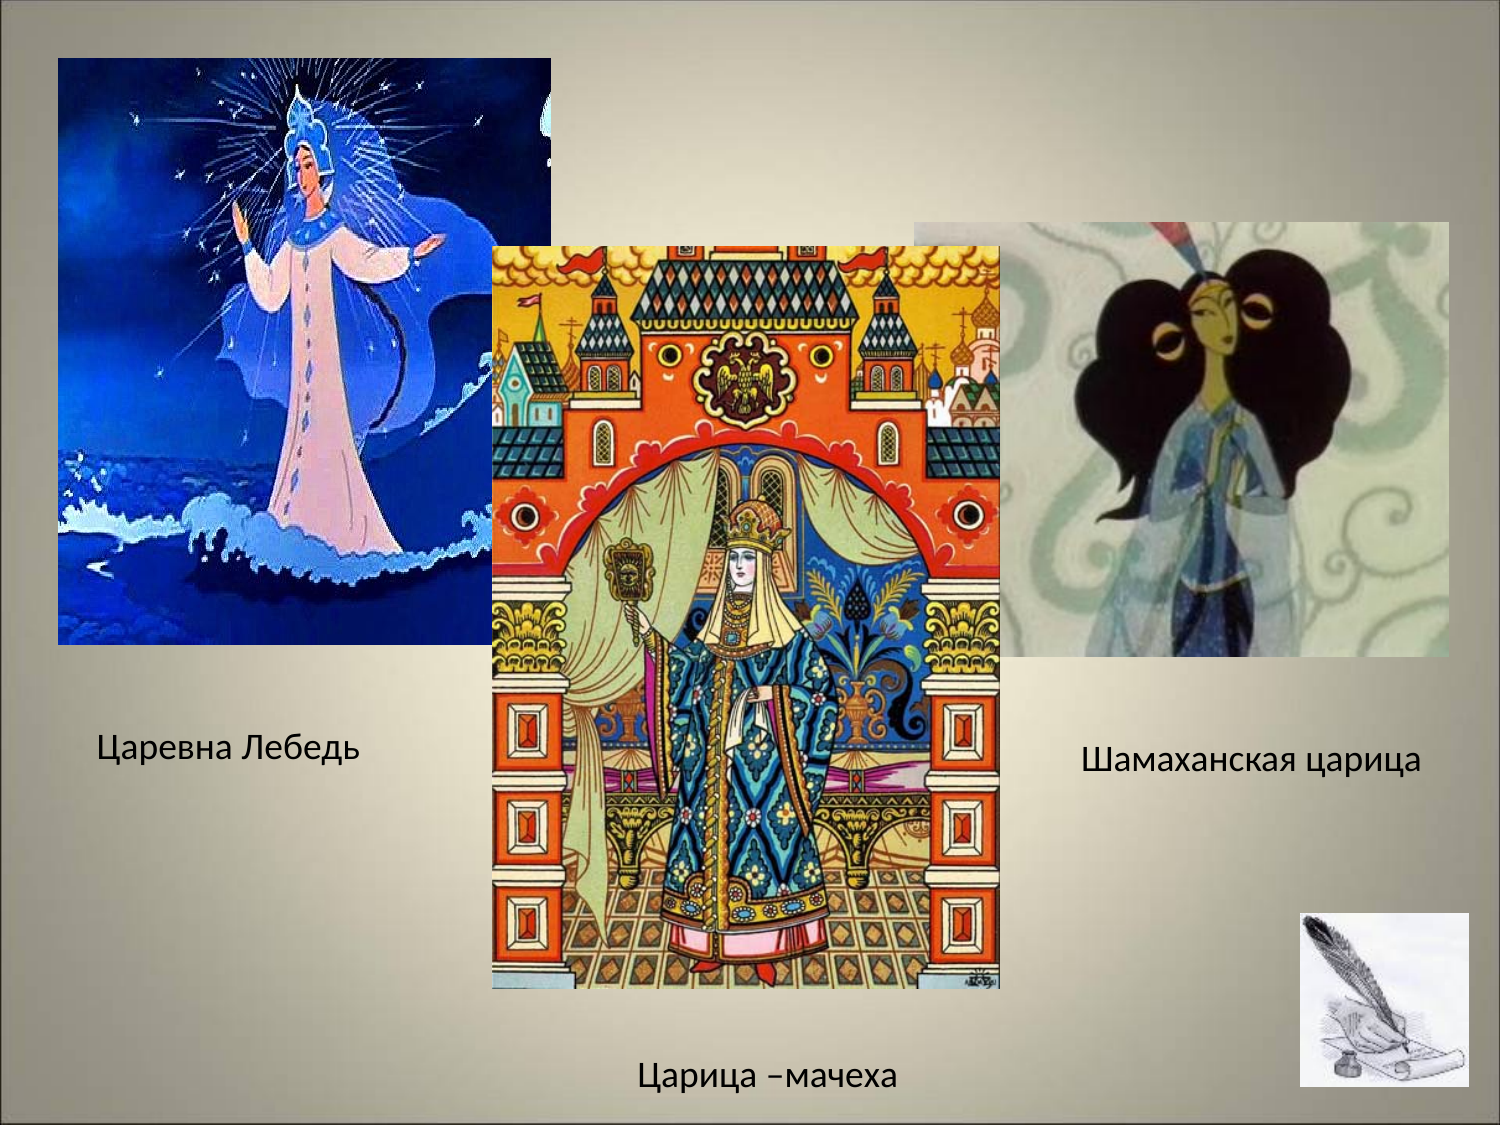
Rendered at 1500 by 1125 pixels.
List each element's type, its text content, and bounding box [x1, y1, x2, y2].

text_box Царица –мачеха [622, 1042, 914, 1103]
text_box Царевна Лебедь [81, 714, 486, 775]
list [491, 245, 1000, 989]
picture [0, 0, 1500, 1125]
text_box Шамаханская царица [1066, 726, 1500, 787]
